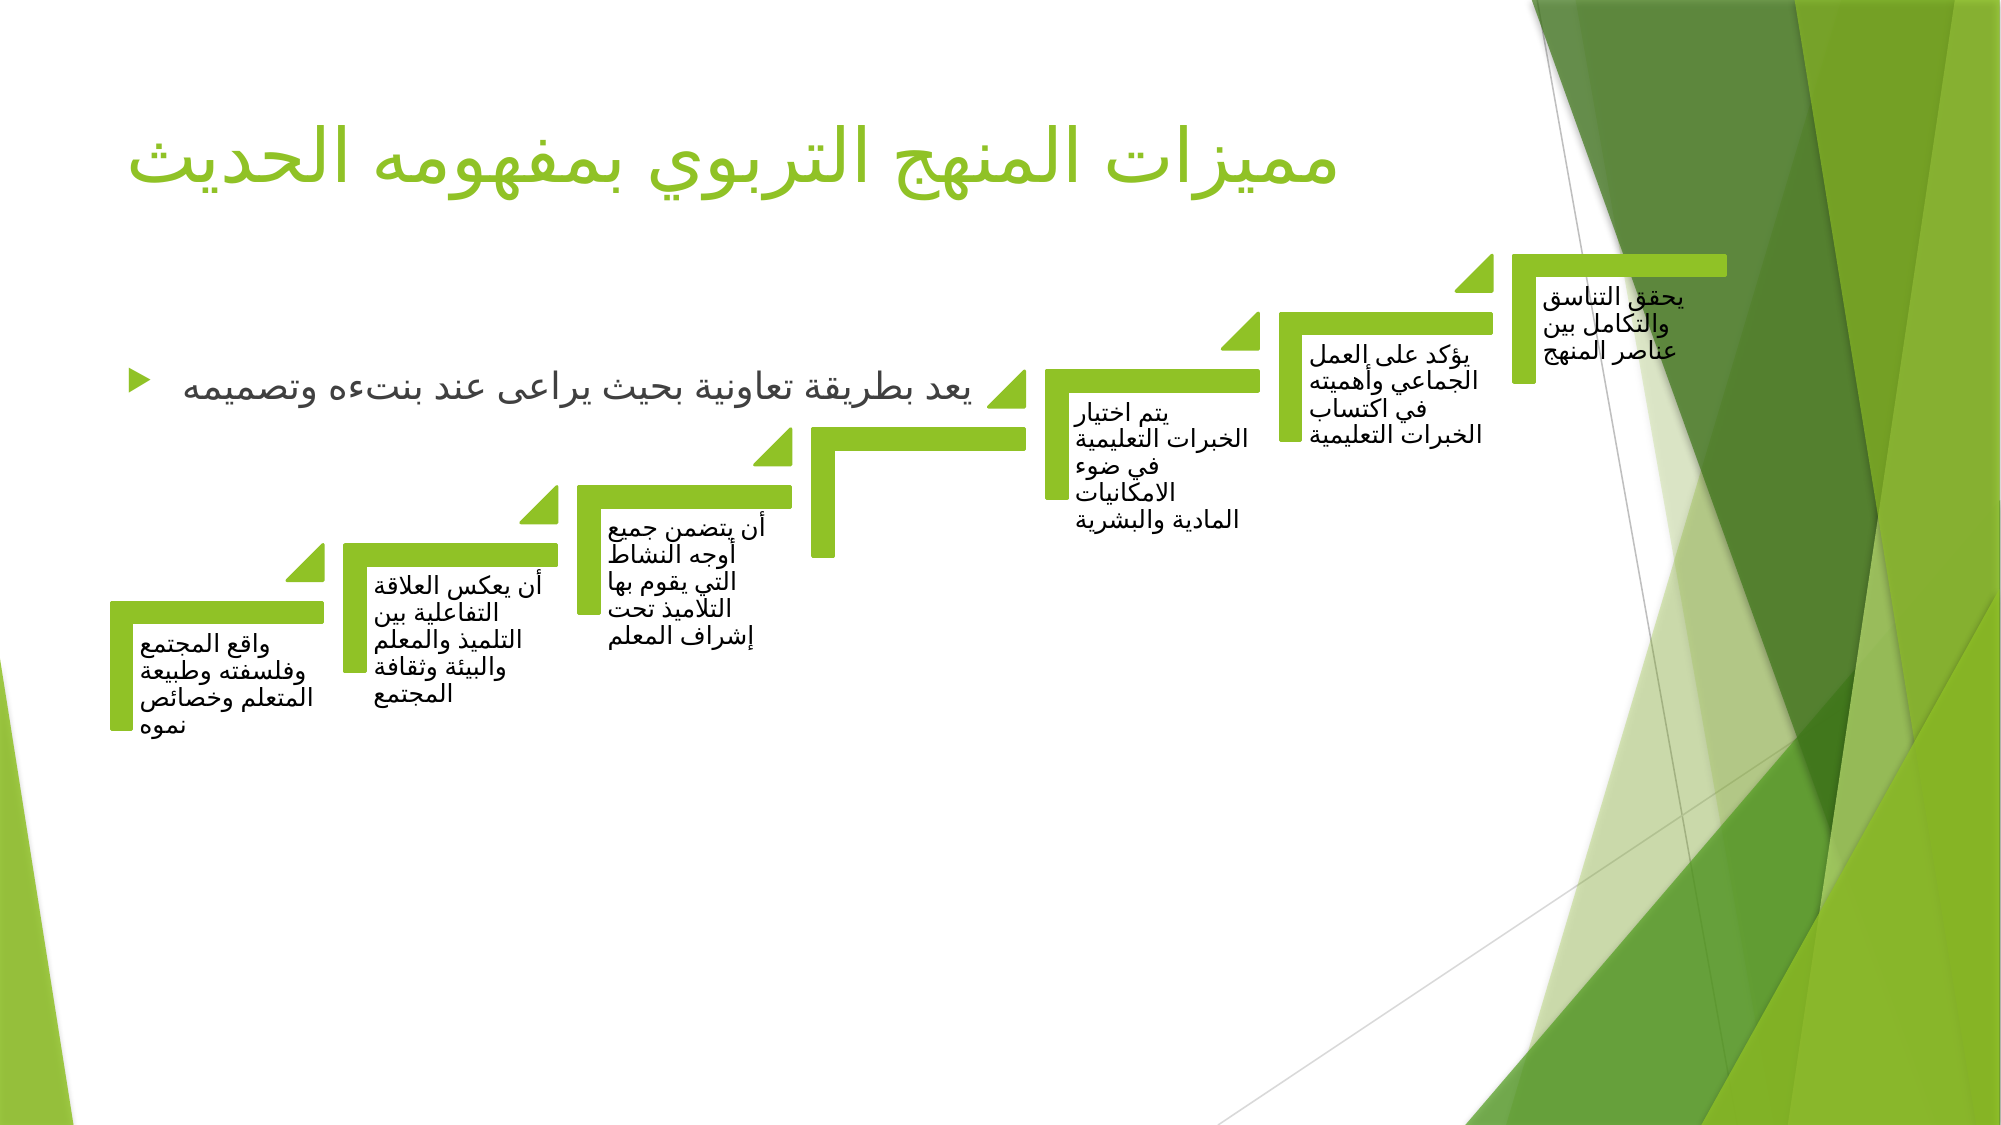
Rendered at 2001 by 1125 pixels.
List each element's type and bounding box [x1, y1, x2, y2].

text_box [110, 38, 1727, 1008]
